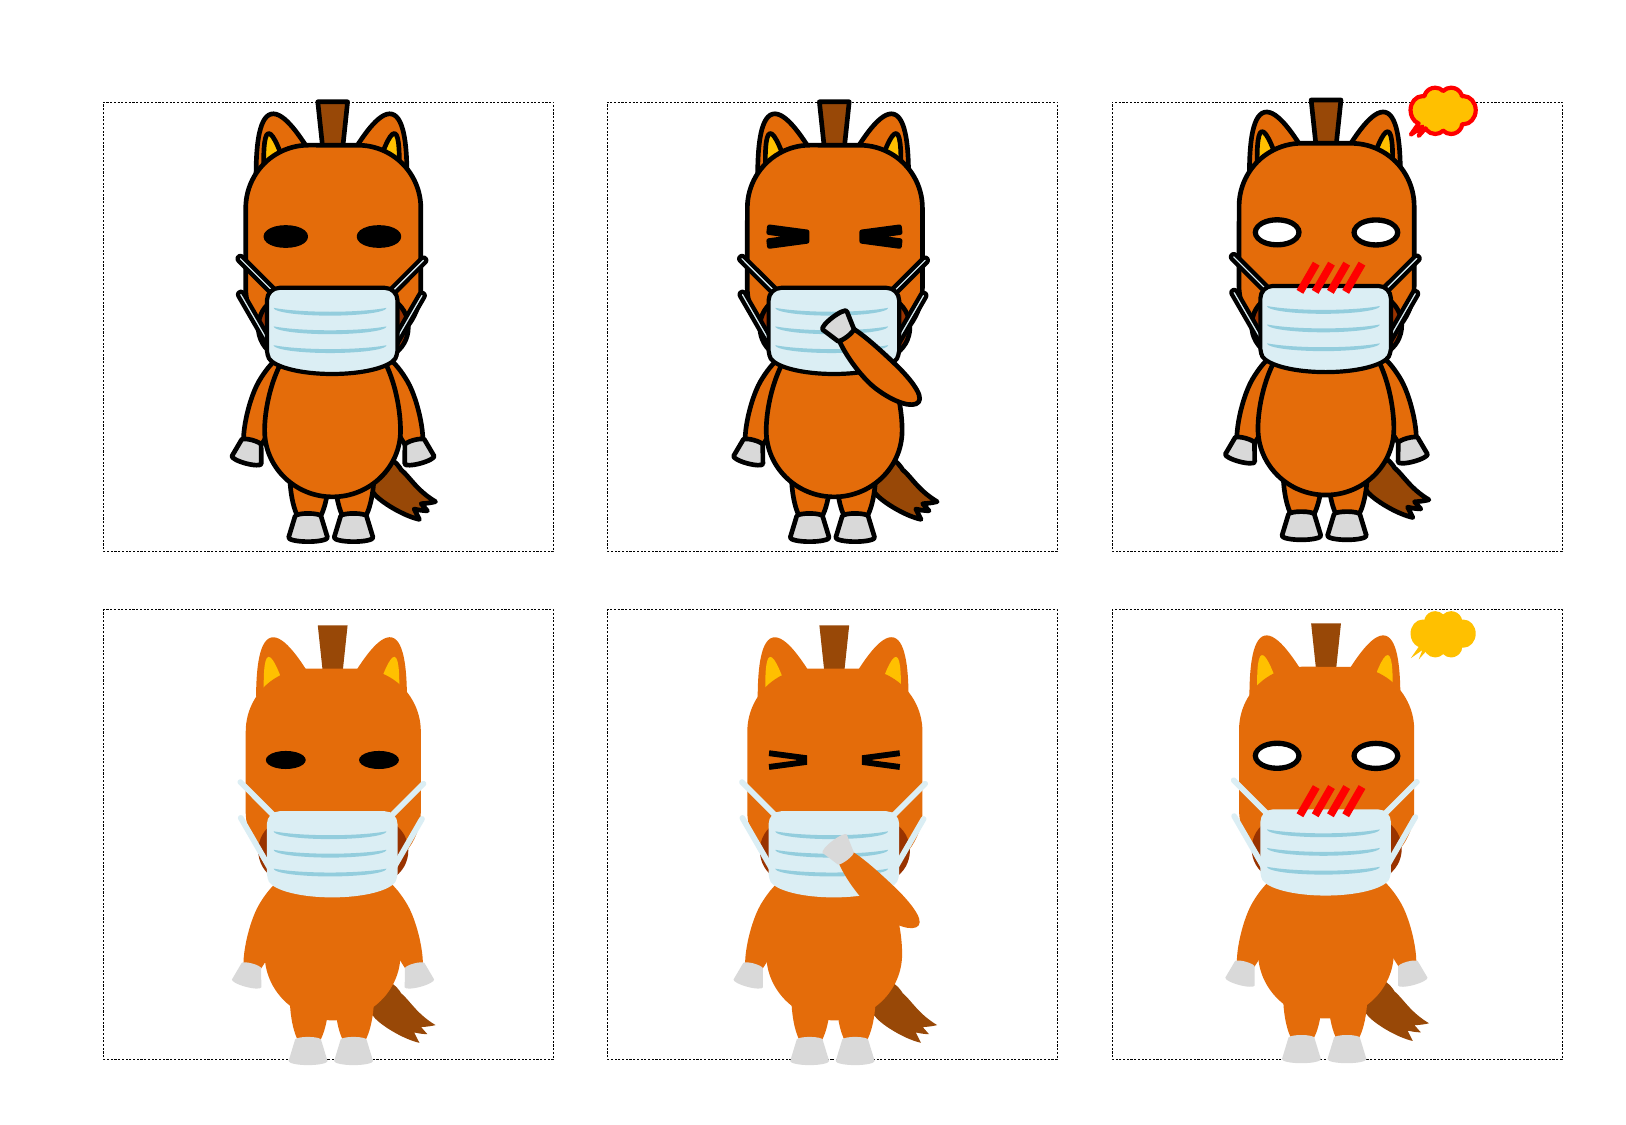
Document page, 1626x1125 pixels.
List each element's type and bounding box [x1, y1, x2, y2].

text_box [735, 101, 936, 542]
text_box [735, 625, 936, 1066]
text_box [233, 625, 434, 1066]
text_box [1226, 610, 1476, 1064]
text_box [233, 101, 434, 542]
text_box [1226, 87, 1476, 541]
